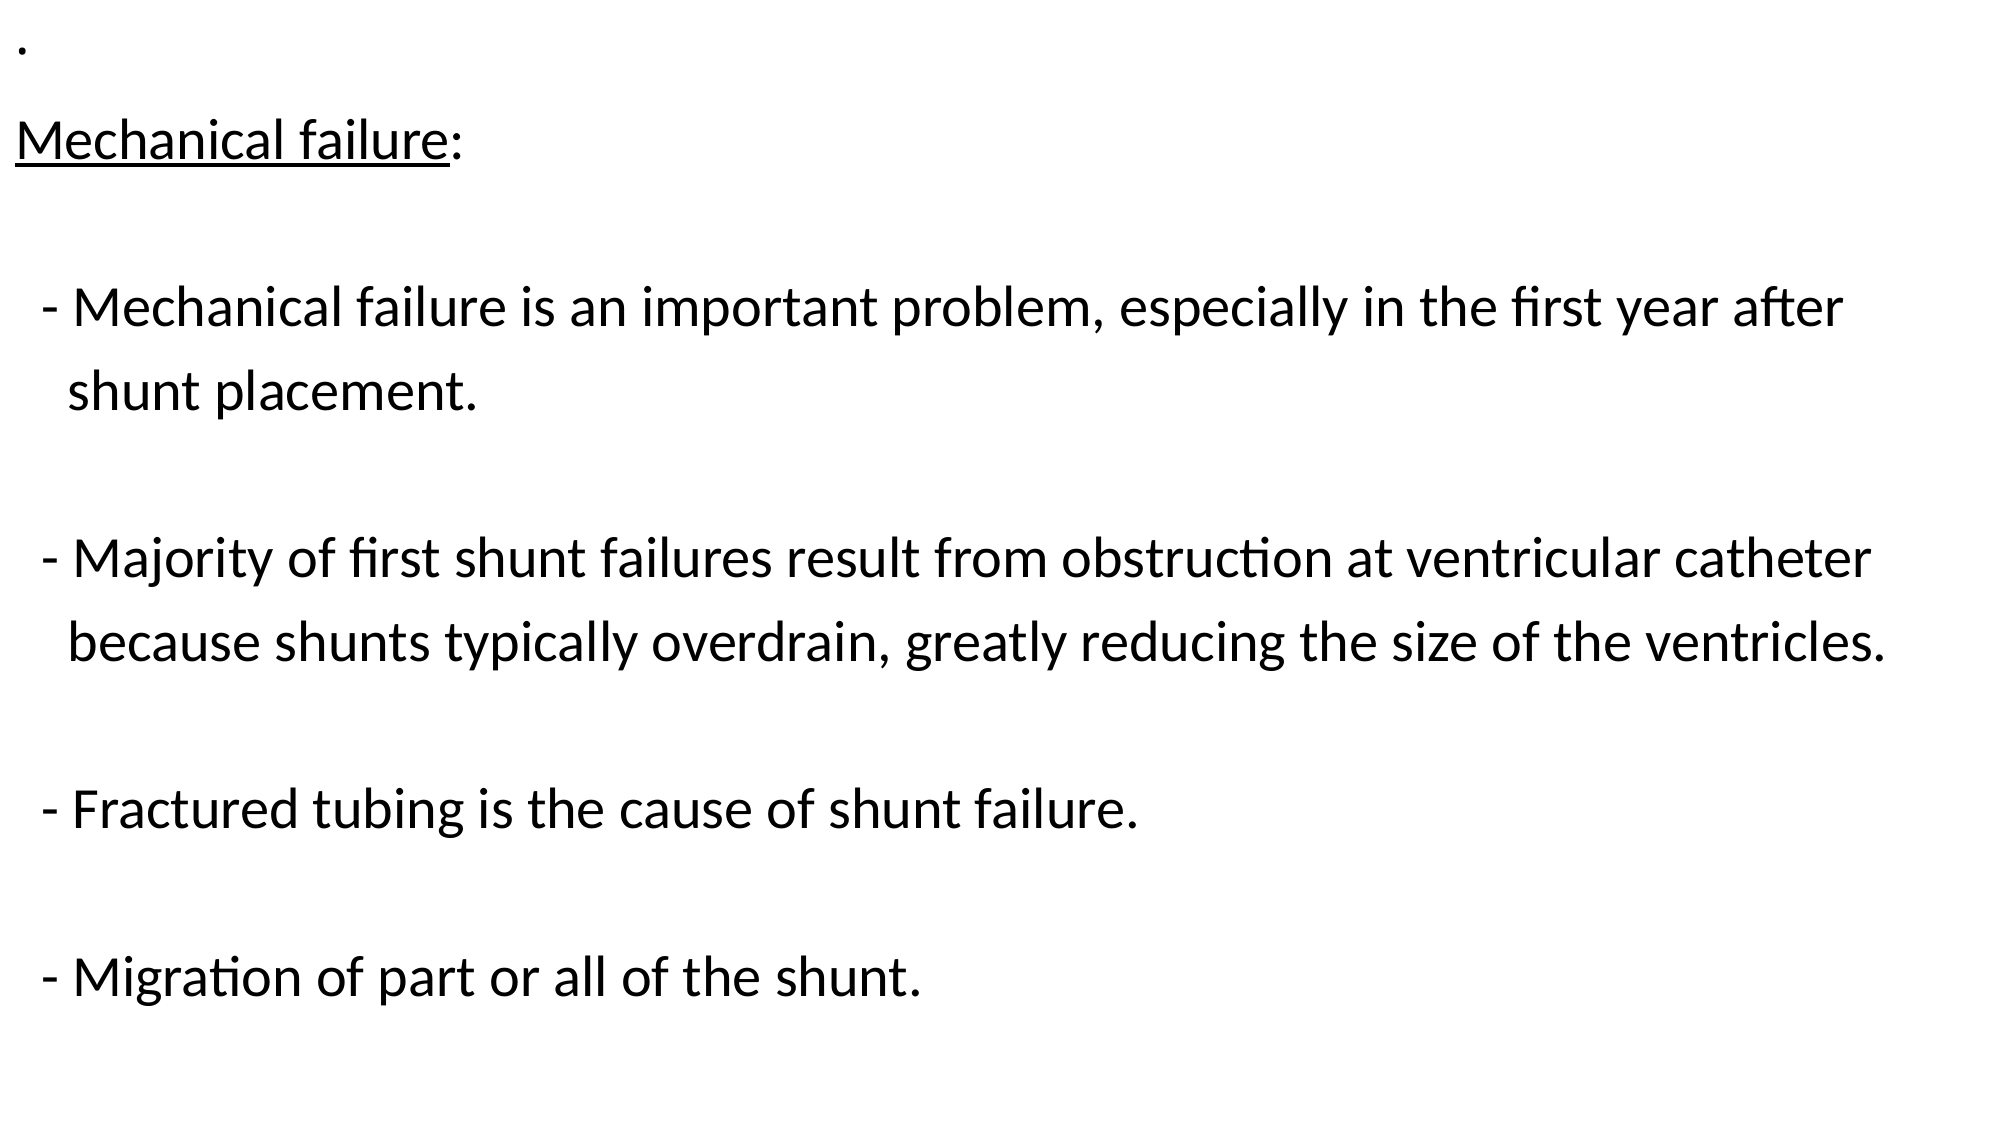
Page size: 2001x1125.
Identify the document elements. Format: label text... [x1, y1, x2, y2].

list Mechanical failure: - Mechanical failure is an important problem, especially in the first year after shunt placement. - Majority of first shunt failures result from obstruction at ventricular catheter because shunts typically overdrain, greatly reducing the size of the ventricles. - Fractured tubing is the cause of shunt failure. - Migration of part or all of the shunt. [0, 101, 2000, 1125]
title . [0, 0, 1863, 74]
